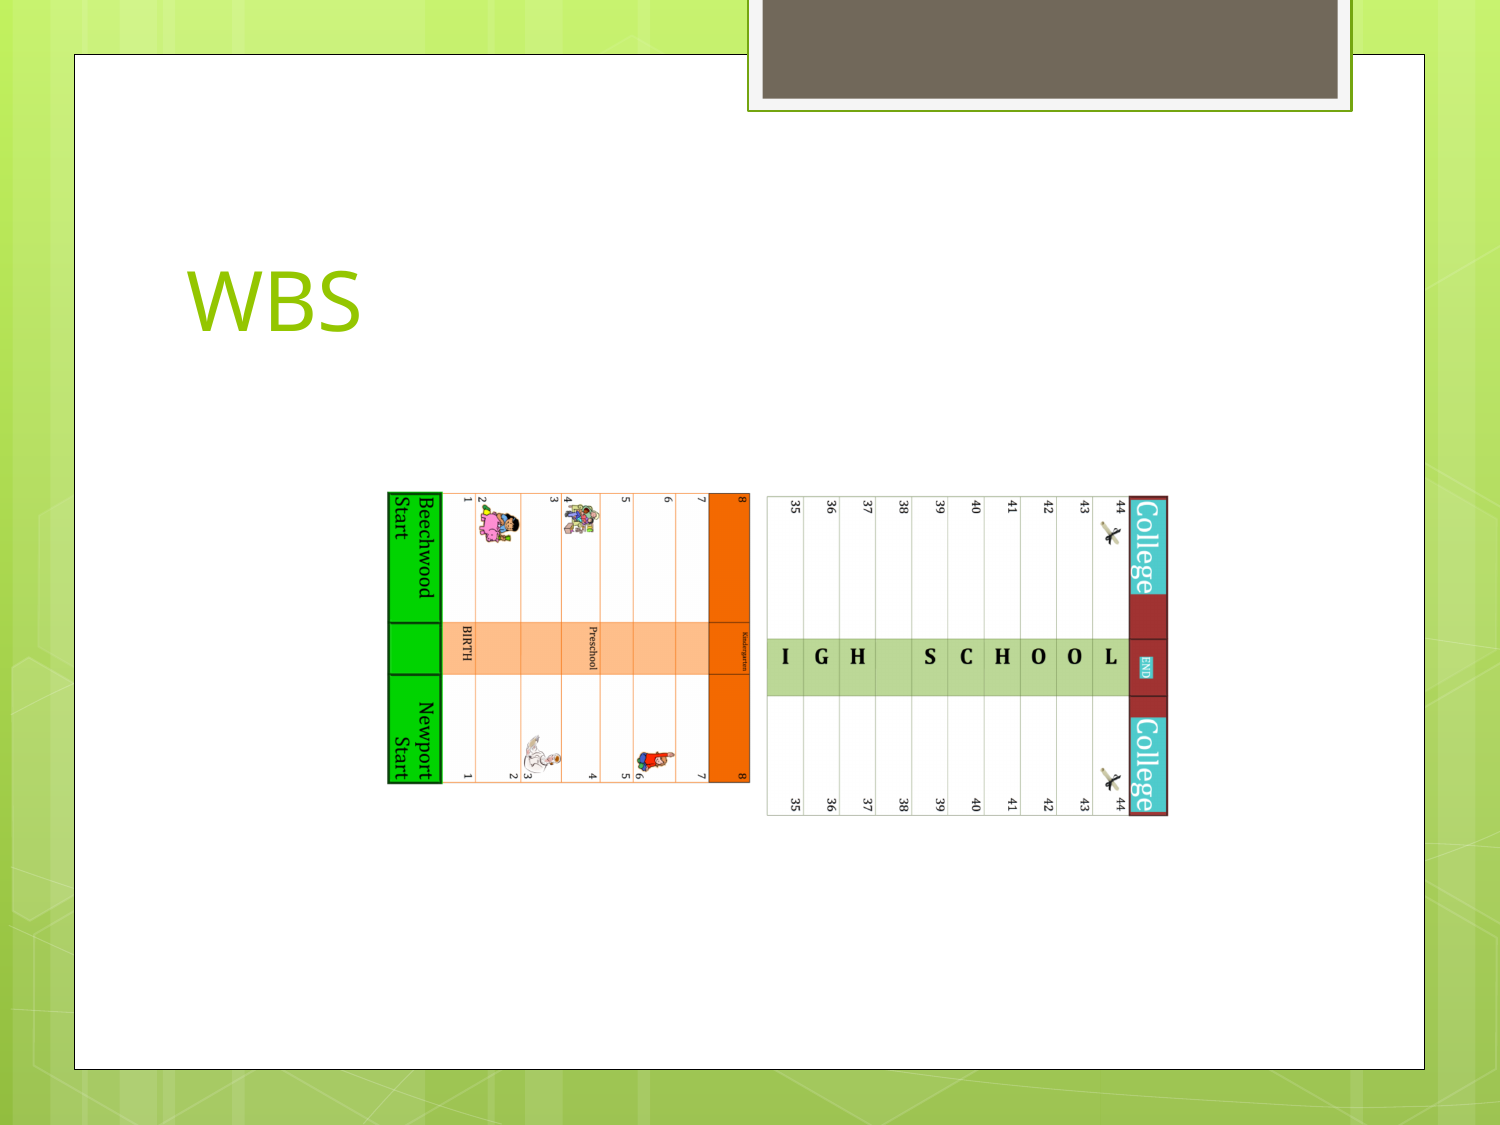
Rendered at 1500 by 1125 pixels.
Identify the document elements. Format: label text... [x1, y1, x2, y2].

picture [338, 405, 1202, 906]
title WBS [171, 168, 1324, 357]
